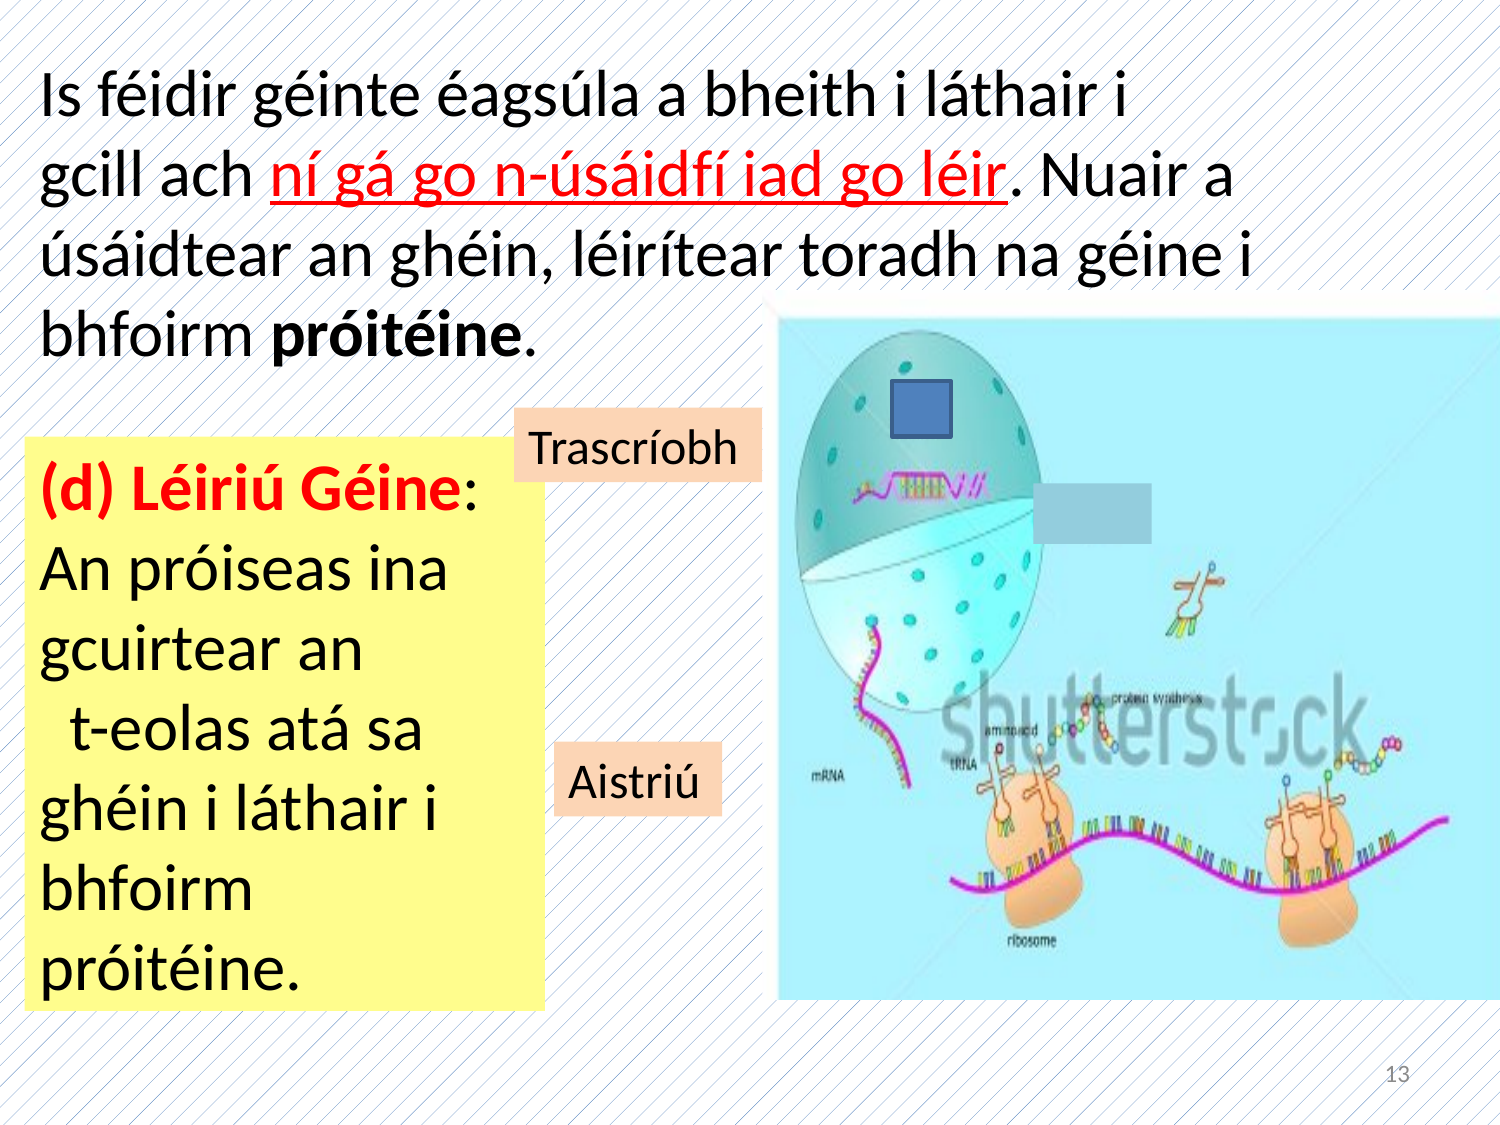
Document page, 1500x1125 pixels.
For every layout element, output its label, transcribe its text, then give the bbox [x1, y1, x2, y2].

text_box Aistriú [554, 741, 723, 817]
text_box Is féidir géinte éagsúla a bheith i láthair i gcill ach ní gá go n-úsáidfí iad go léir. Nuair a úsáidtear an ghéin, léirítear toradh na géine i bhfoirm próitéine. [24, 42, 1500, 378]
slide_number 13 [1074, 1042, 1425, 1103]
picture [762, 290, 1500, 1000]
text_box Trascríobh [514, 407, 757, 483]
text_box (d) Léiriú Géine: An próiseas ina gcuirtear an t-eolas atá sa ghéin i láthair i bhfoirm próitéine. [24, 436, 545, 1011]
